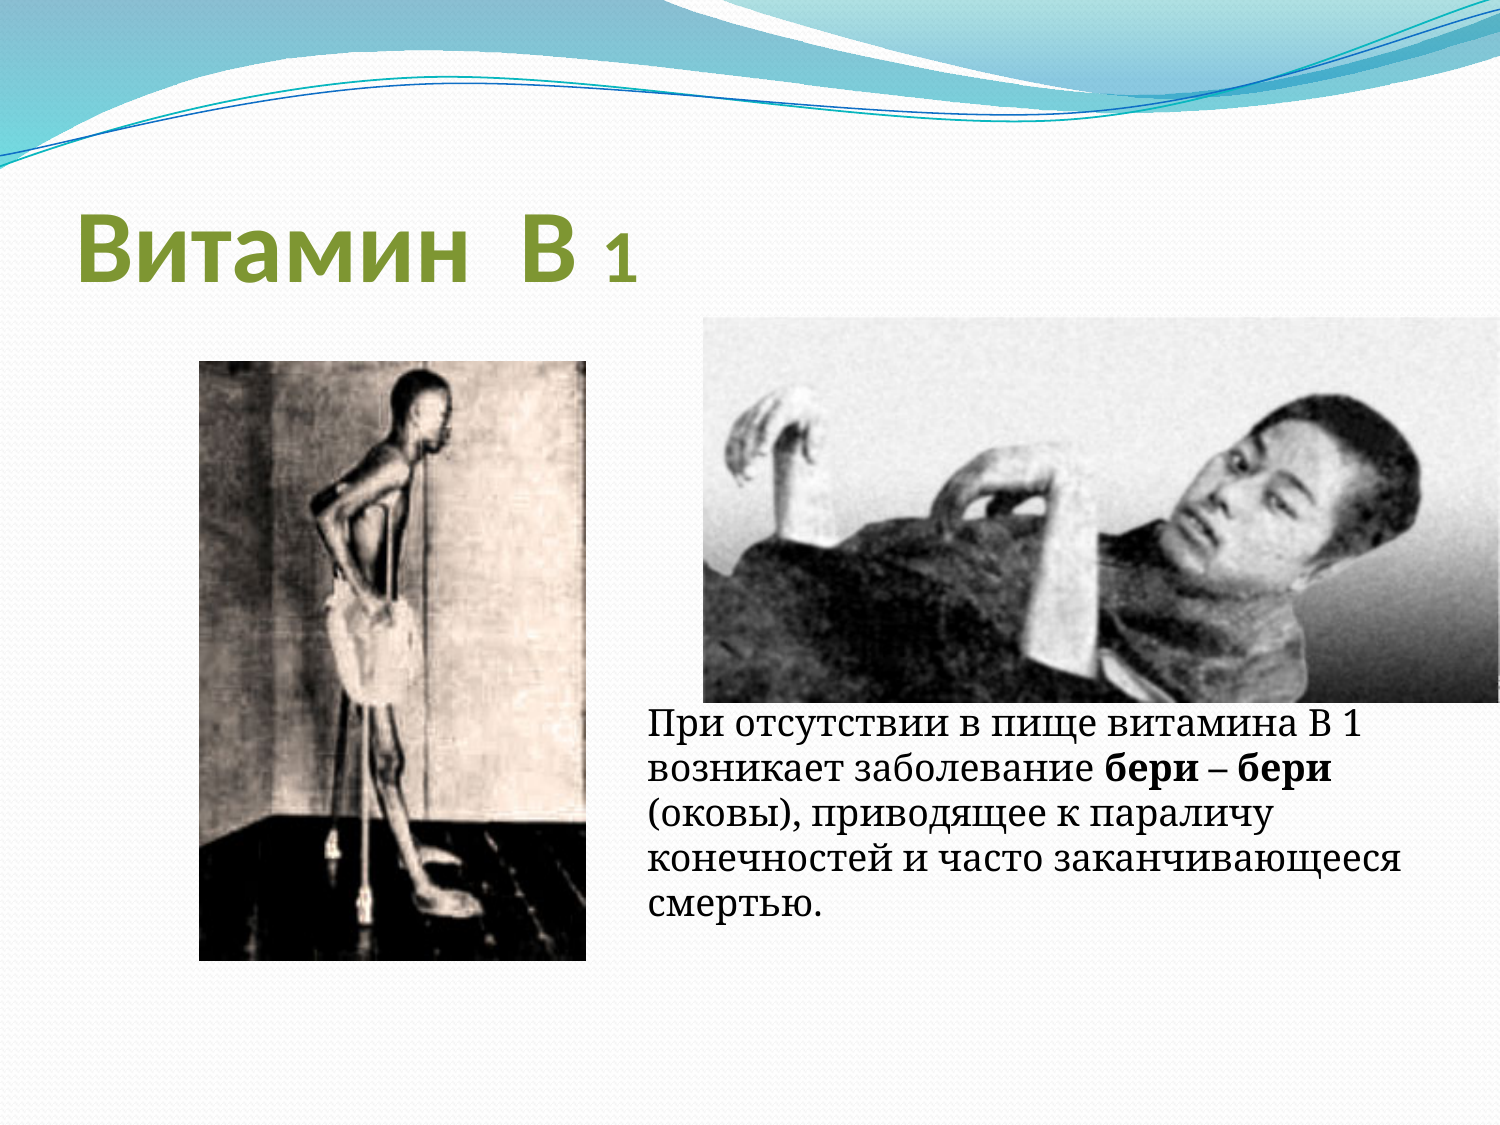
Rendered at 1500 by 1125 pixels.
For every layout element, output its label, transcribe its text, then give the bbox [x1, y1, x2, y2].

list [198, 361, 587, 962]
text_box При отсутствии в пище витамина В 1 возникает заболевание бери – бери (оковы), приводящее к параличу конечностей и часто заканчивающееся смертью. [632, 691, 1442, 932]
title Витамин В 1 [75, 115, 1425, 303]
picture [702, 316, 1500, 704]
